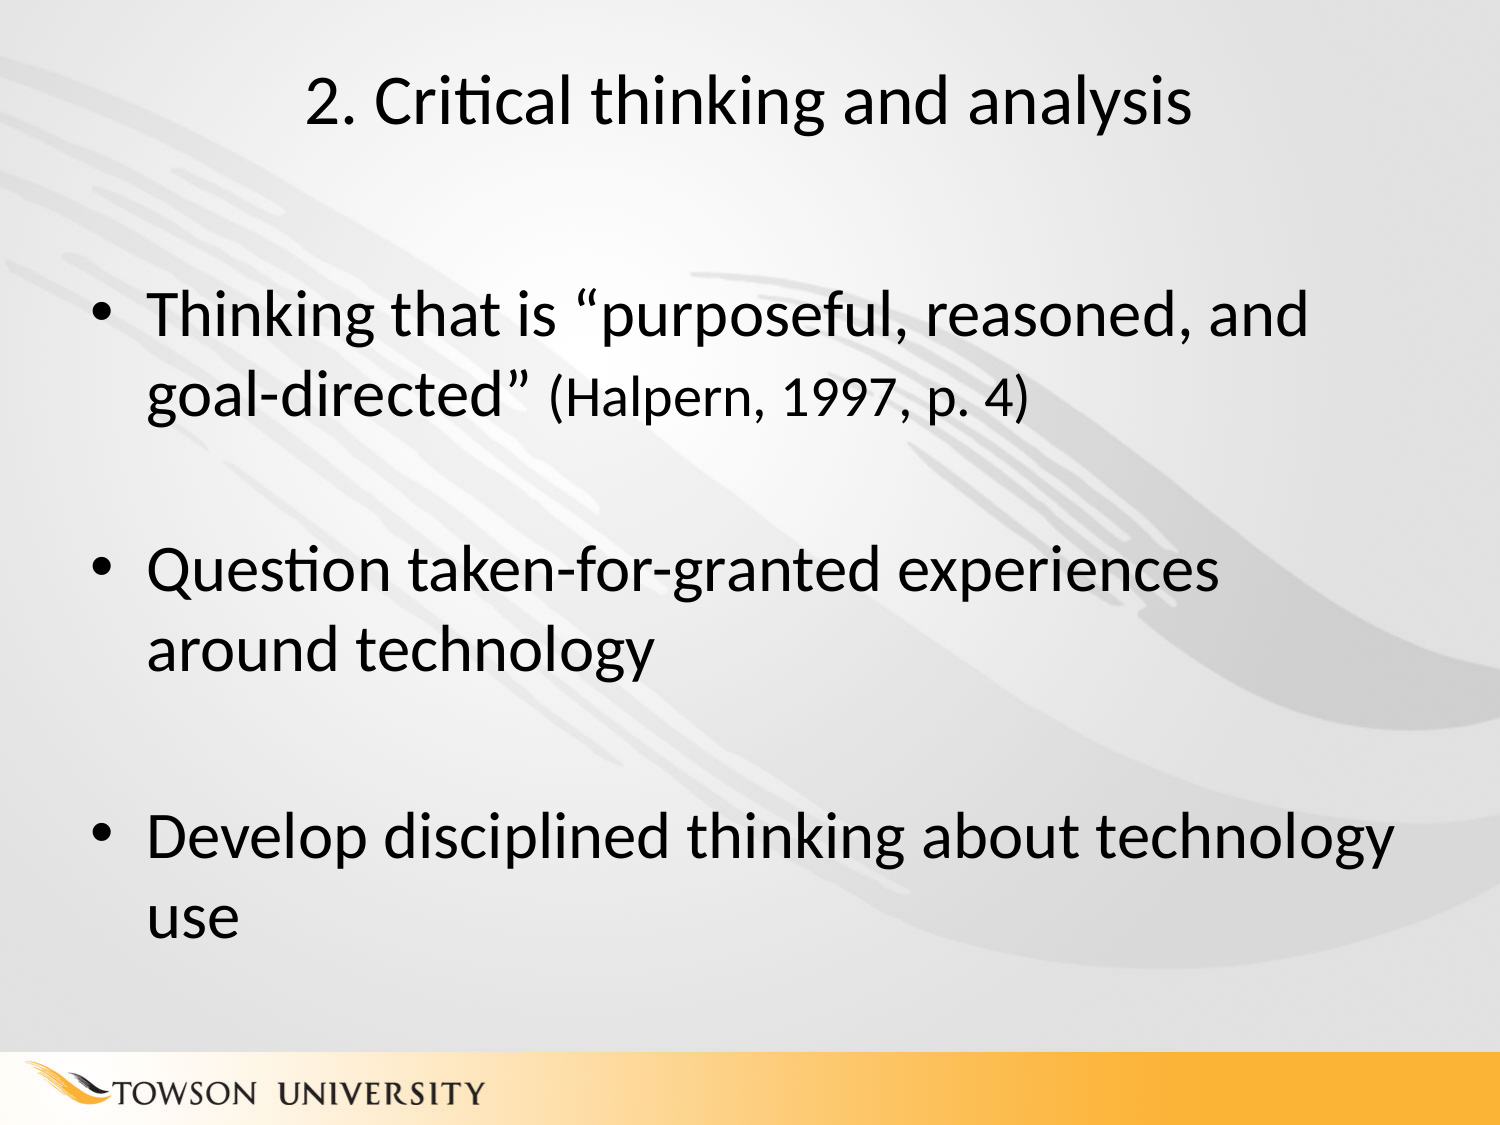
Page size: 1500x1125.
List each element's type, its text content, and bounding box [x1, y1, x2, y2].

list Thinking that is “purposeful, reasoned, and goal-directed” (Halpern, 1997, p. 4) Question taken-for-granted experiences around technology Develop disciplined thinking about technology use [75, 262, 1425, 1005]
picture [0, 0, 1500, 1125]
title 2. Critical thinking and analysis [75, 45, 1425, 233]
